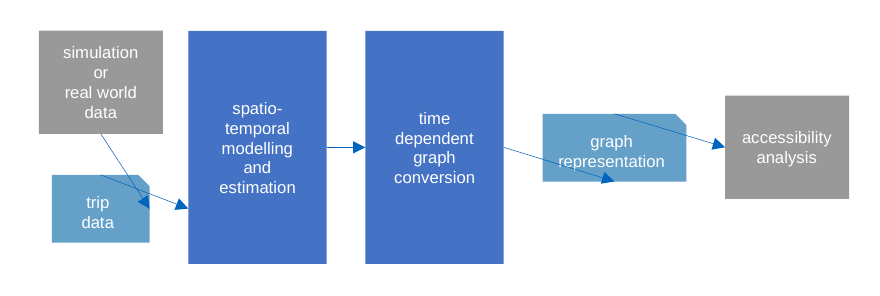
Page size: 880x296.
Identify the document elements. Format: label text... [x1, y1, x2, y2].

text_box simulation or real world data [38, 30, 164, 135]
text_box trip data [50, 173, 151, 244]
text_box spatio-temporal modelling and estimation [187, 30, 328, 265]
text_box time dependent graph conversion [364, 30, 505, 265]
text_box accessibility analysis [724, 95, 850, 200]
text_box graph representation [541, 112, 688, 183]
